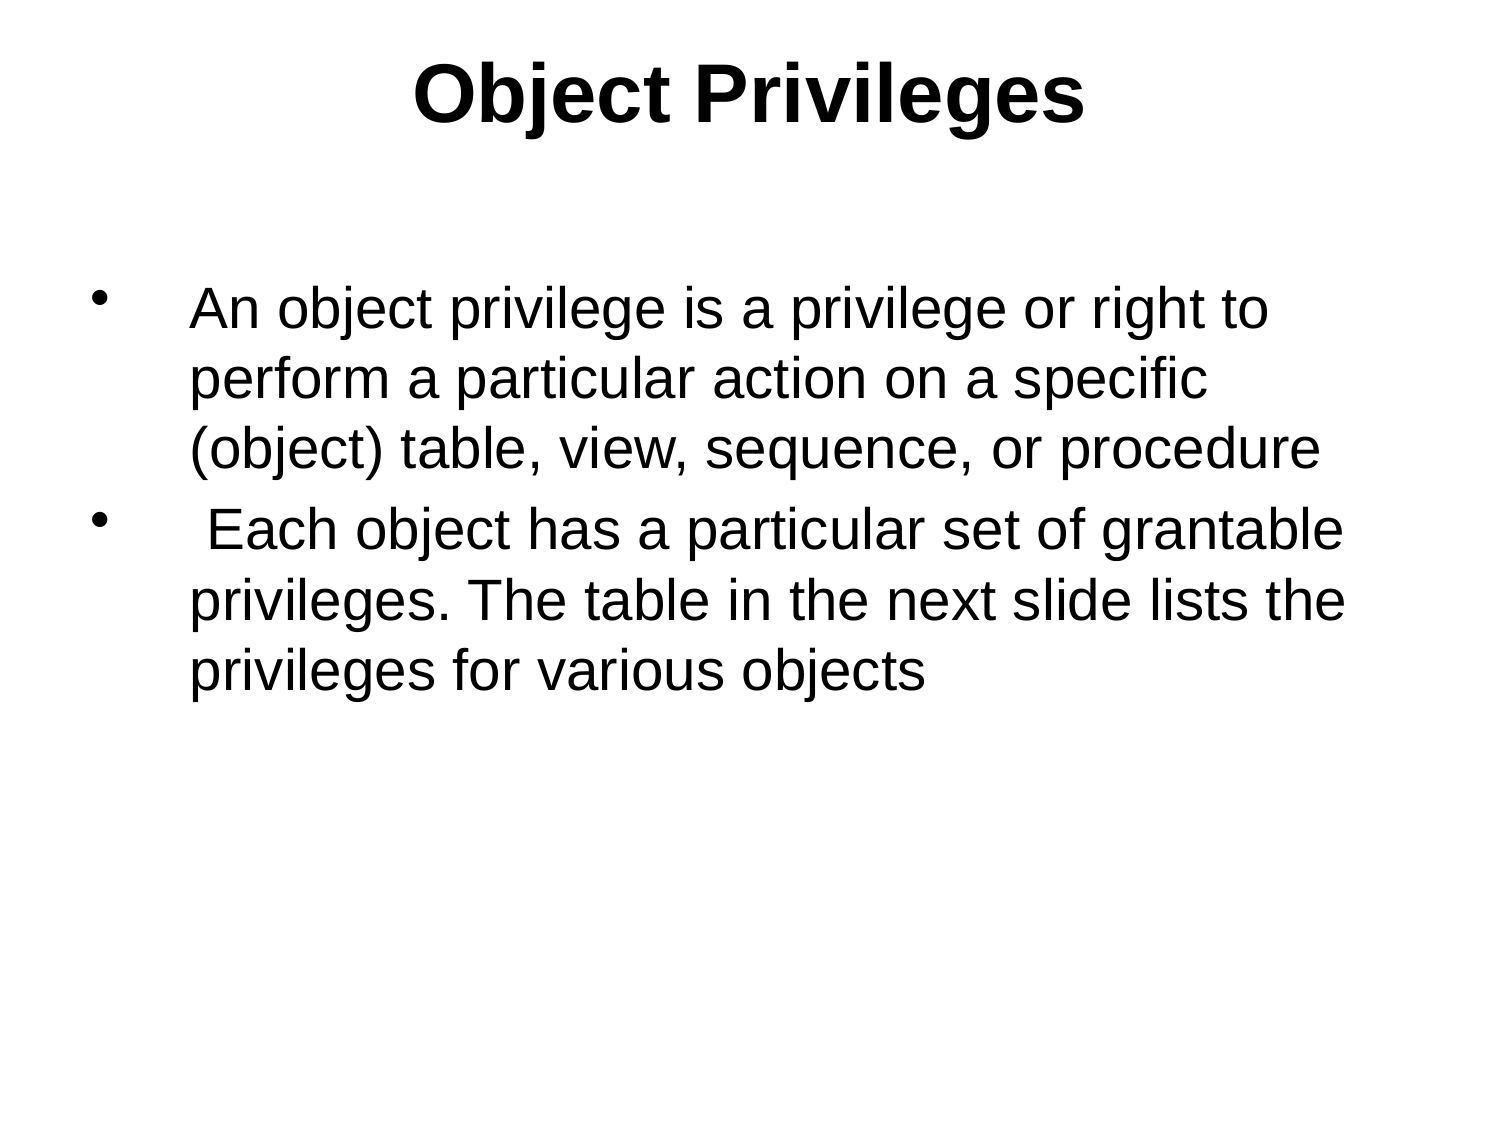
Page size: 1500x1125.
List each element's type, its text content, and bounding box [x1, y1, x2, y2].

list An object privilege is a privilege or right to perform a particular action on a specific (object) table, view, sequence, or procedure Each object has a particular set of grantable privileges. The table in the next slide lists the privileges for various objects [74, 262, 1426, 1006]
title Object Privileges [74, 44, 1426, 233]
